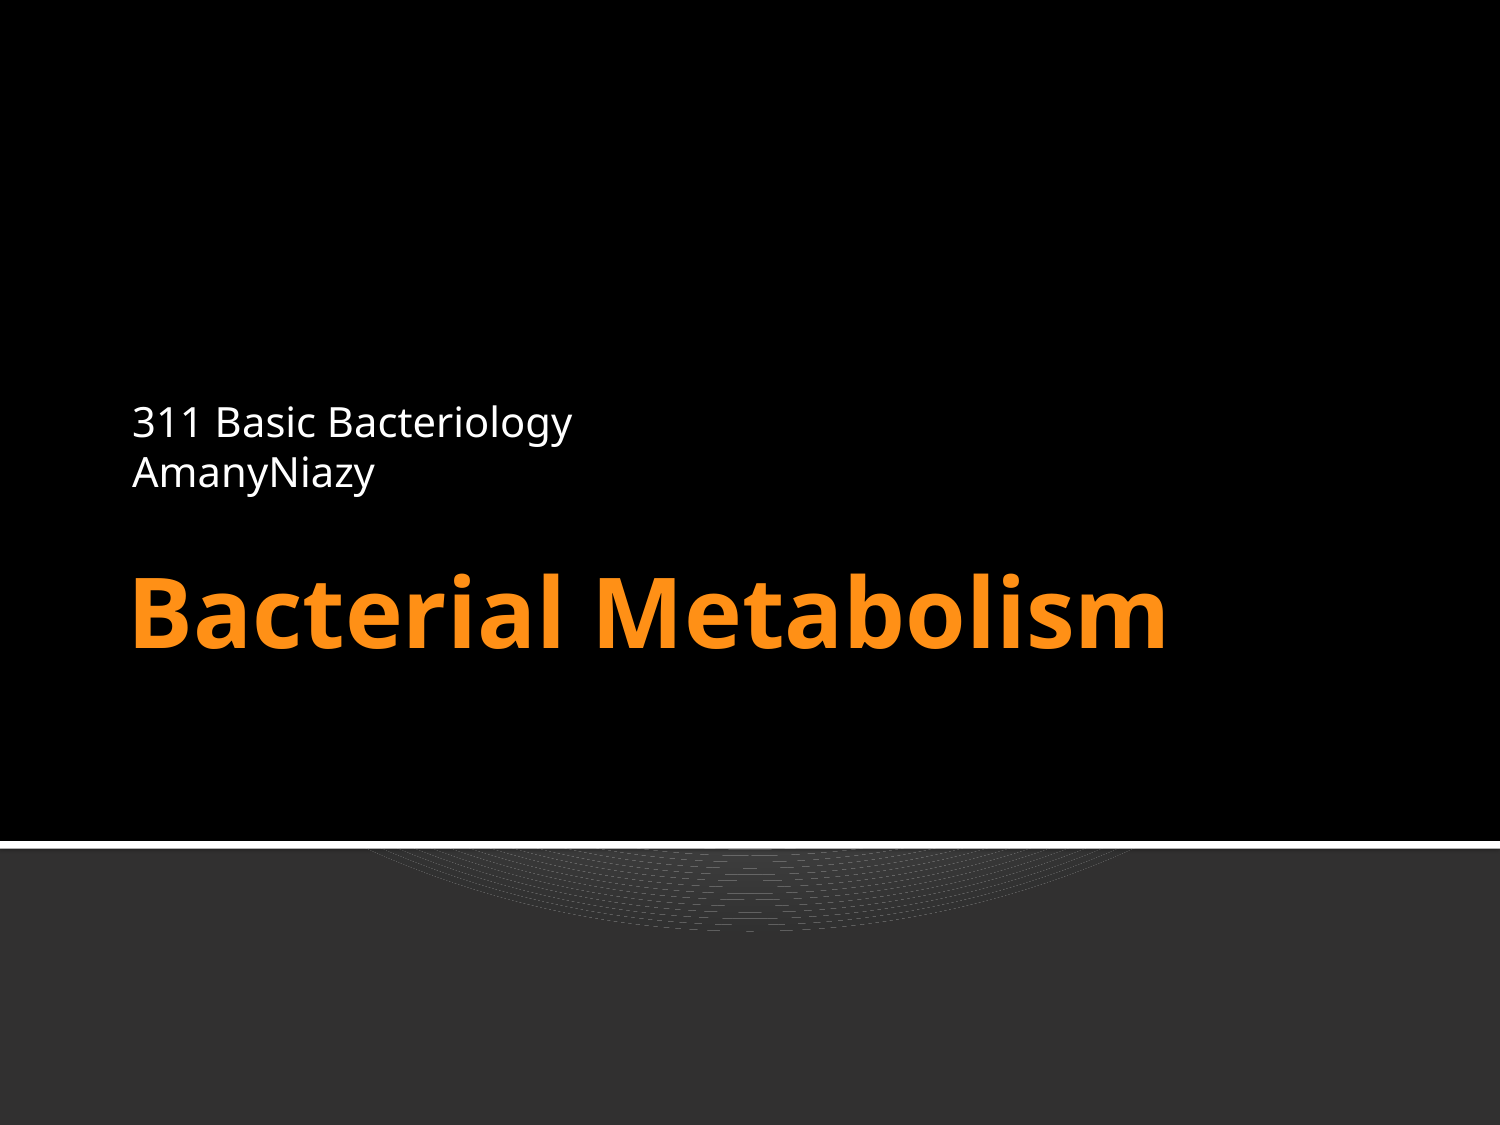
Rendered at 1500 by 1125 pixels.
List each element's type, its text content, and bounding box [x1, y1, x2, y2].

subtitle 311 Basic Bacteriology AmanyNiazy [112, 299, 1438, 546]
title Bacterial Metabolism [112, 550, 1438, 825]
